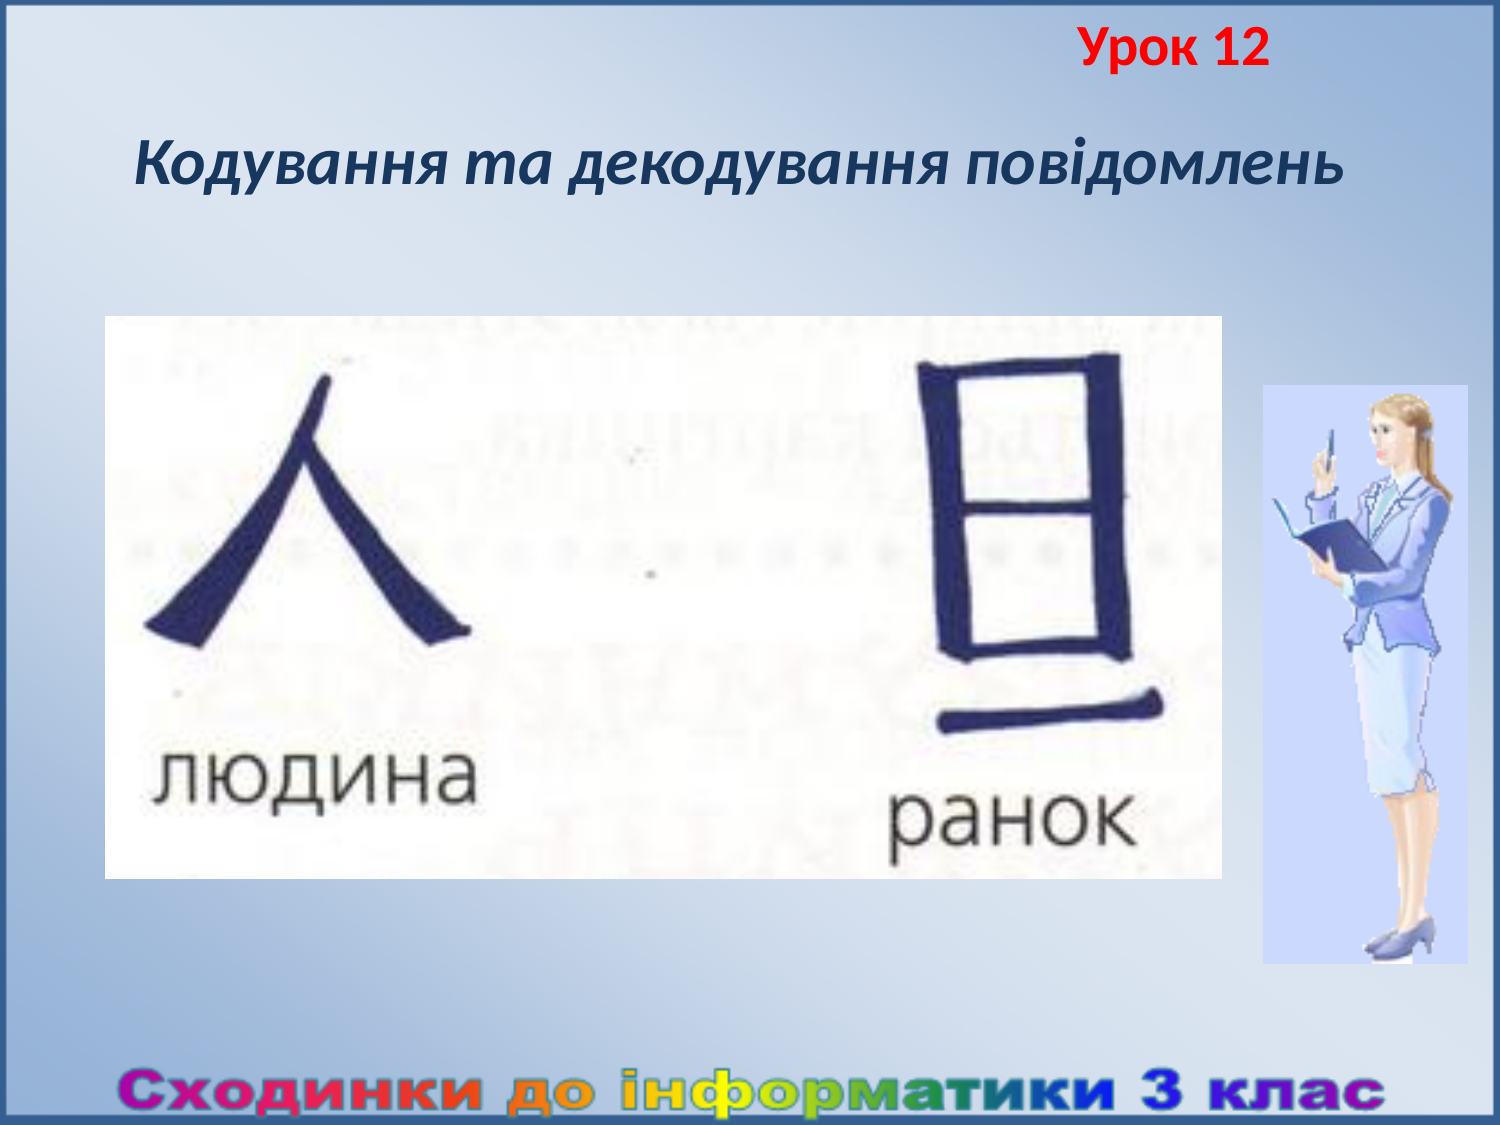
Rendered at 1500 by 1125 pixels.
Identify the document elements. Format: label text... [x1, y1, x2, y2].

picture [0, 0, 1500, 1125]
subtitle Урок 12 [848, 0, 1500, 94]
title Кодування та декодування повідомлень [116, 70, 1393, 245]
